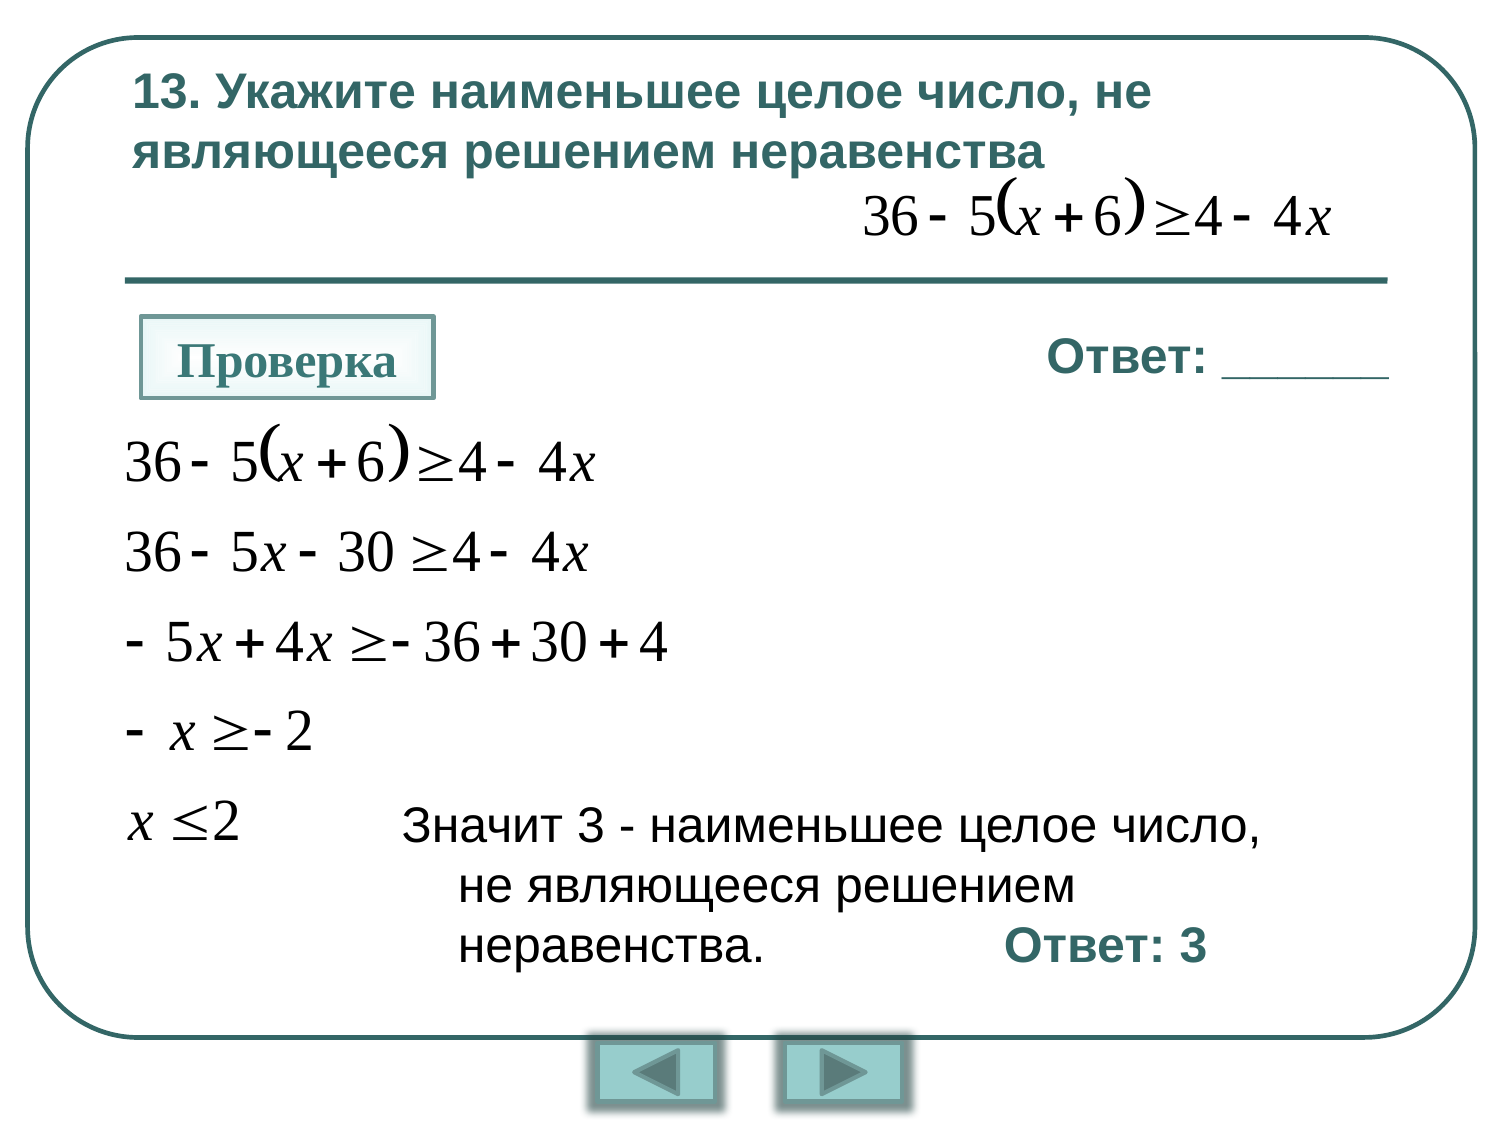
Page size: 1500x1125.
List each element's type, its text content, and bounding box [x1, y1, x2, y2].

text_box Ответ: ______ [1031, 316, 1446, 403]
text_box [595, 1041, 717, 1104]
text_box [783, 1041, 904, 1104]
list Значит 3 - наименьшее целое число, не являющееся решением неравенства. Ответ: 3 [386, 784, 1313, 1008]
text_box Проверка [139, 314, 436, 400]
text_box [855, 175, 1343, 261]
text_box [116, 421, 680, 856]
title 13. Укажите наименьшее целое число, не являющееся решением неравенства [116, 58, 1380, 247]
